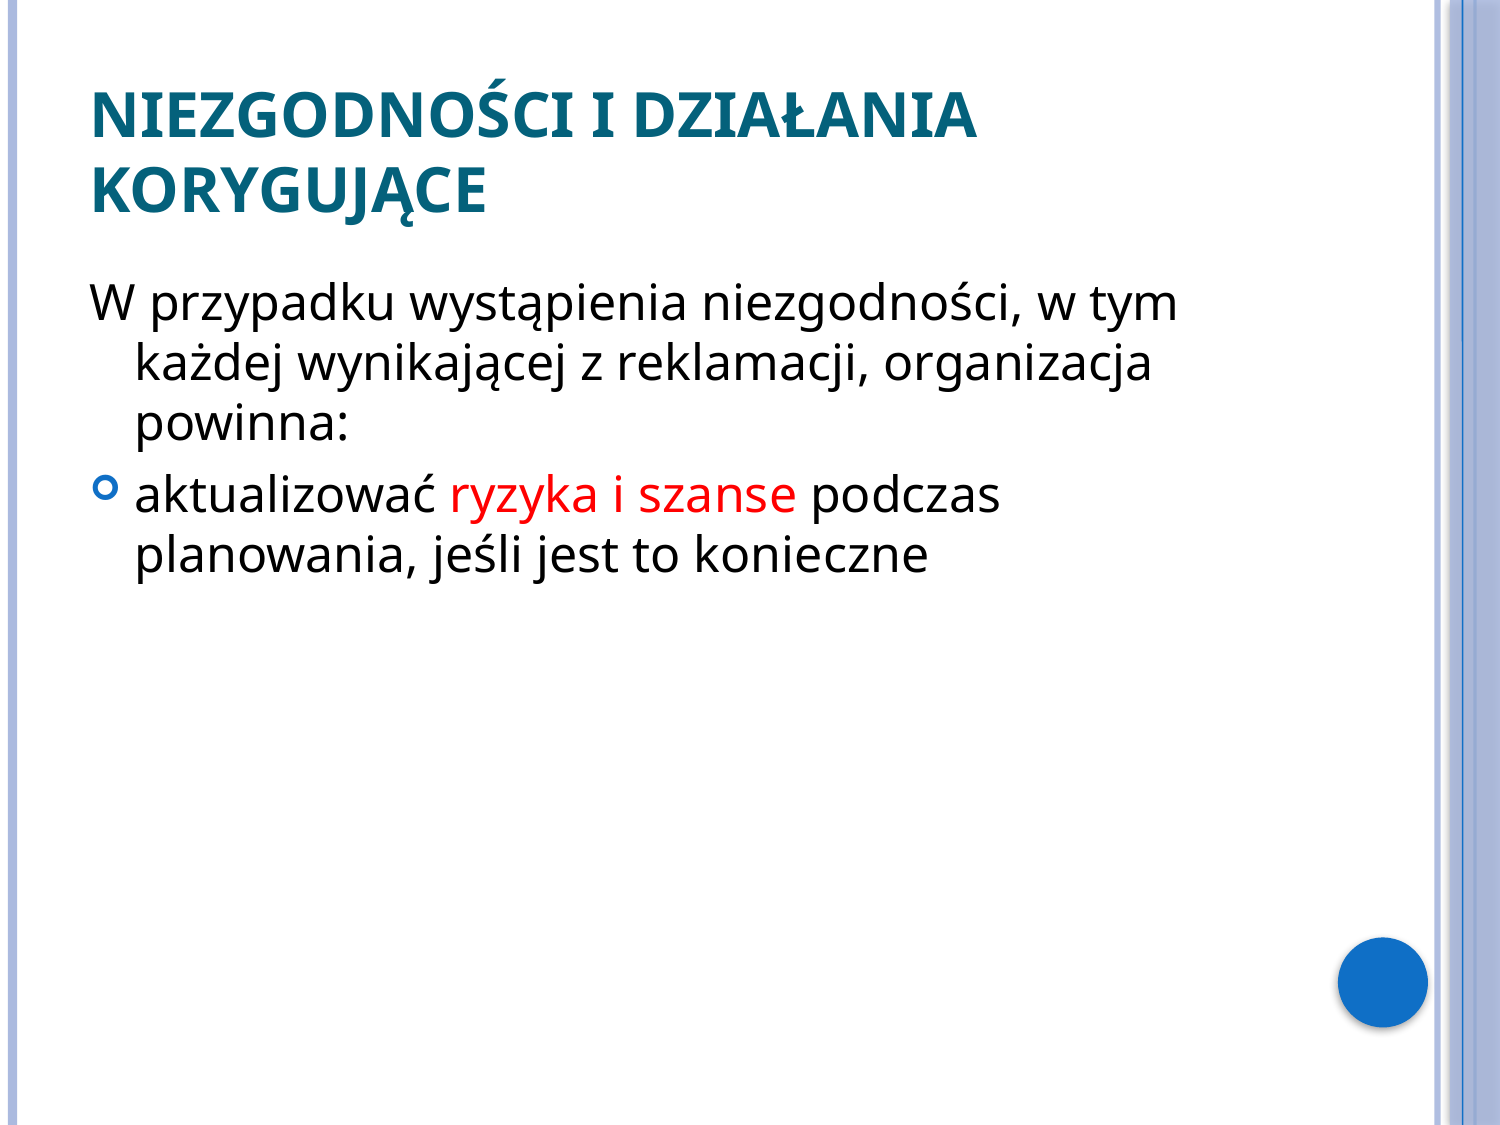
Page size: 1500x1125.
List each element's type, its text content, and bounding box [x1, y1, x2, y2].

title Niezgodności i działania korygujące [75, 45, 1300, 233]
list W przypadku wystąpienia niezgodności, w tym każdej wynikającej z reklamacji, organizacja powinna: aktualizować ryzyka i szanse podczas planowania, jeśli jest to konieczne [75, 262, 1300, 1062]
